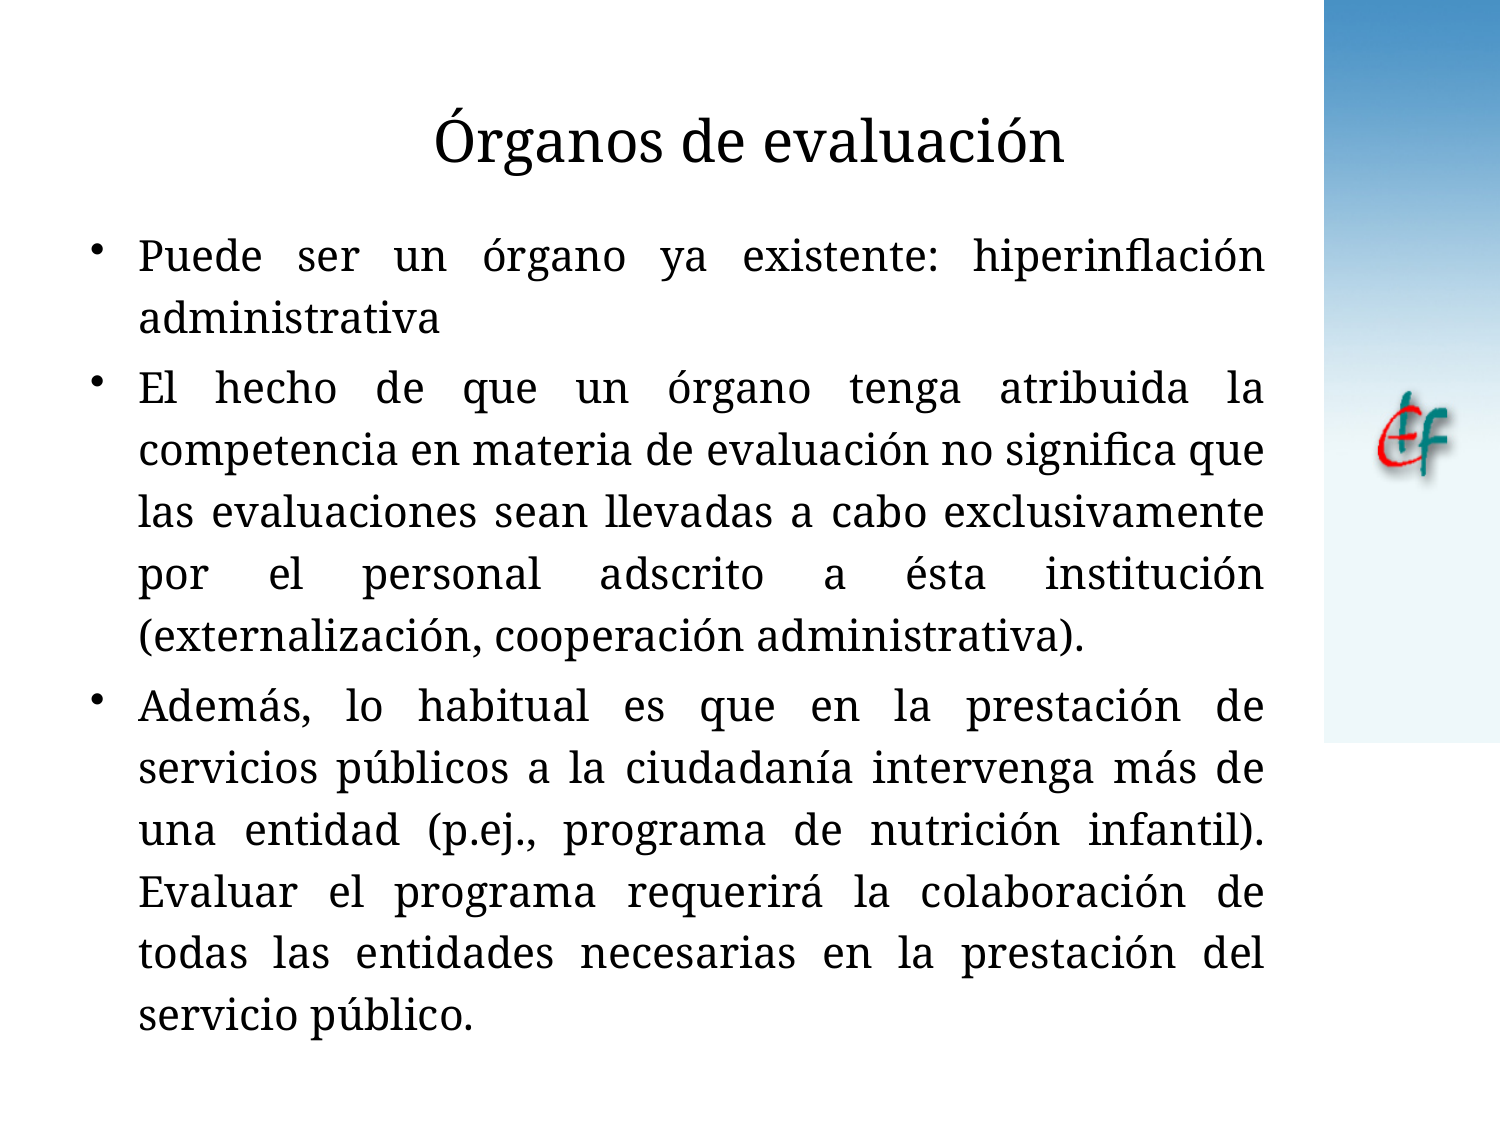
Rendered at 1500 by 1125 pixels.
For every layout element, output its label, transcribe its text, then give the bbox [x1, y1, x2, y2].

title Órganos de evaluación [74, 44, 1318, 233]
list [1323, 0, 1500, 743]
list Puede ser un órgano ya existente: hiperinflación administrativa El hecho de que un órgano tenga atribuida la competencia en materia de evaluación no significa que las evaluaciones sean llevadas a cabo exclusivamente por el personal adscrito a ésta institución (externalización, cooperación administrativa). Además, lo habitual es que en la prestación de servicios públicos a la ciudadanía intervenga más de una entidad (p.ej., programa de nutrición infantil). Evaluar el programa requerirá la colaboración de todas las entidades necesarias en la prestación del servicio público. [74, 210, 1282, 1102]
